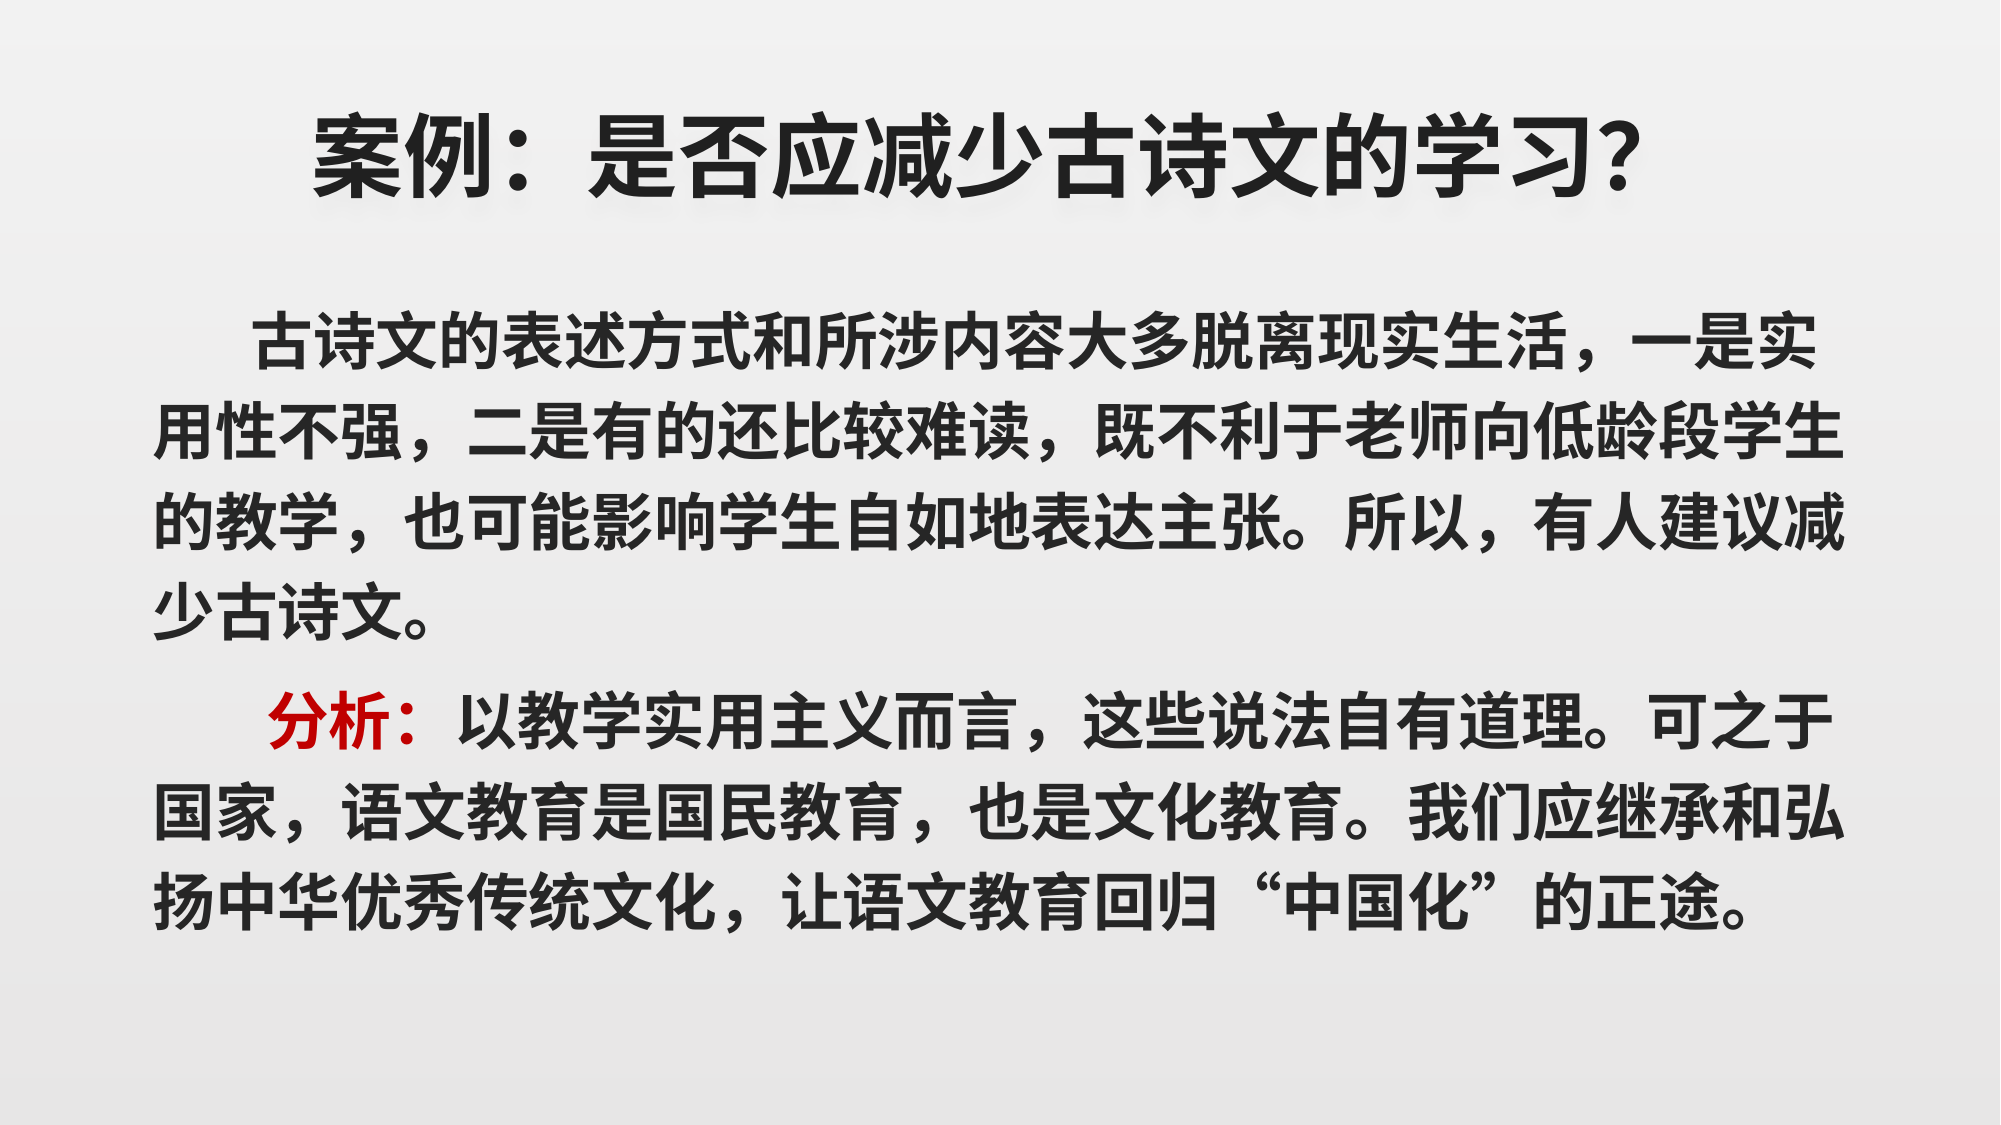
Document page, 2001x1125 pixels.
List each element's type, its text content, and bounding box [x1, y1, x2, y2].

title 案例：是否应减少古诗文的学习？ [137, 80, 1863, 219]
list 古诗文的表述方式和所涉内容大多脱离现实生活，一是实用性不强，二是有的还比较难读，既不利于老师向低龄段学生的教学，也可能影响学生自如地表达主张。所以，有人建议减少古诗文。 分析：以教学实用主义而言，这些说法自有道理。可之于国家，语文教育是国民教育，也是文化教育。我们应继承和弘扬中华优秀传统文化，让语文教育回归“中国化”的正途。 [137, 279, 1863, 1014]
